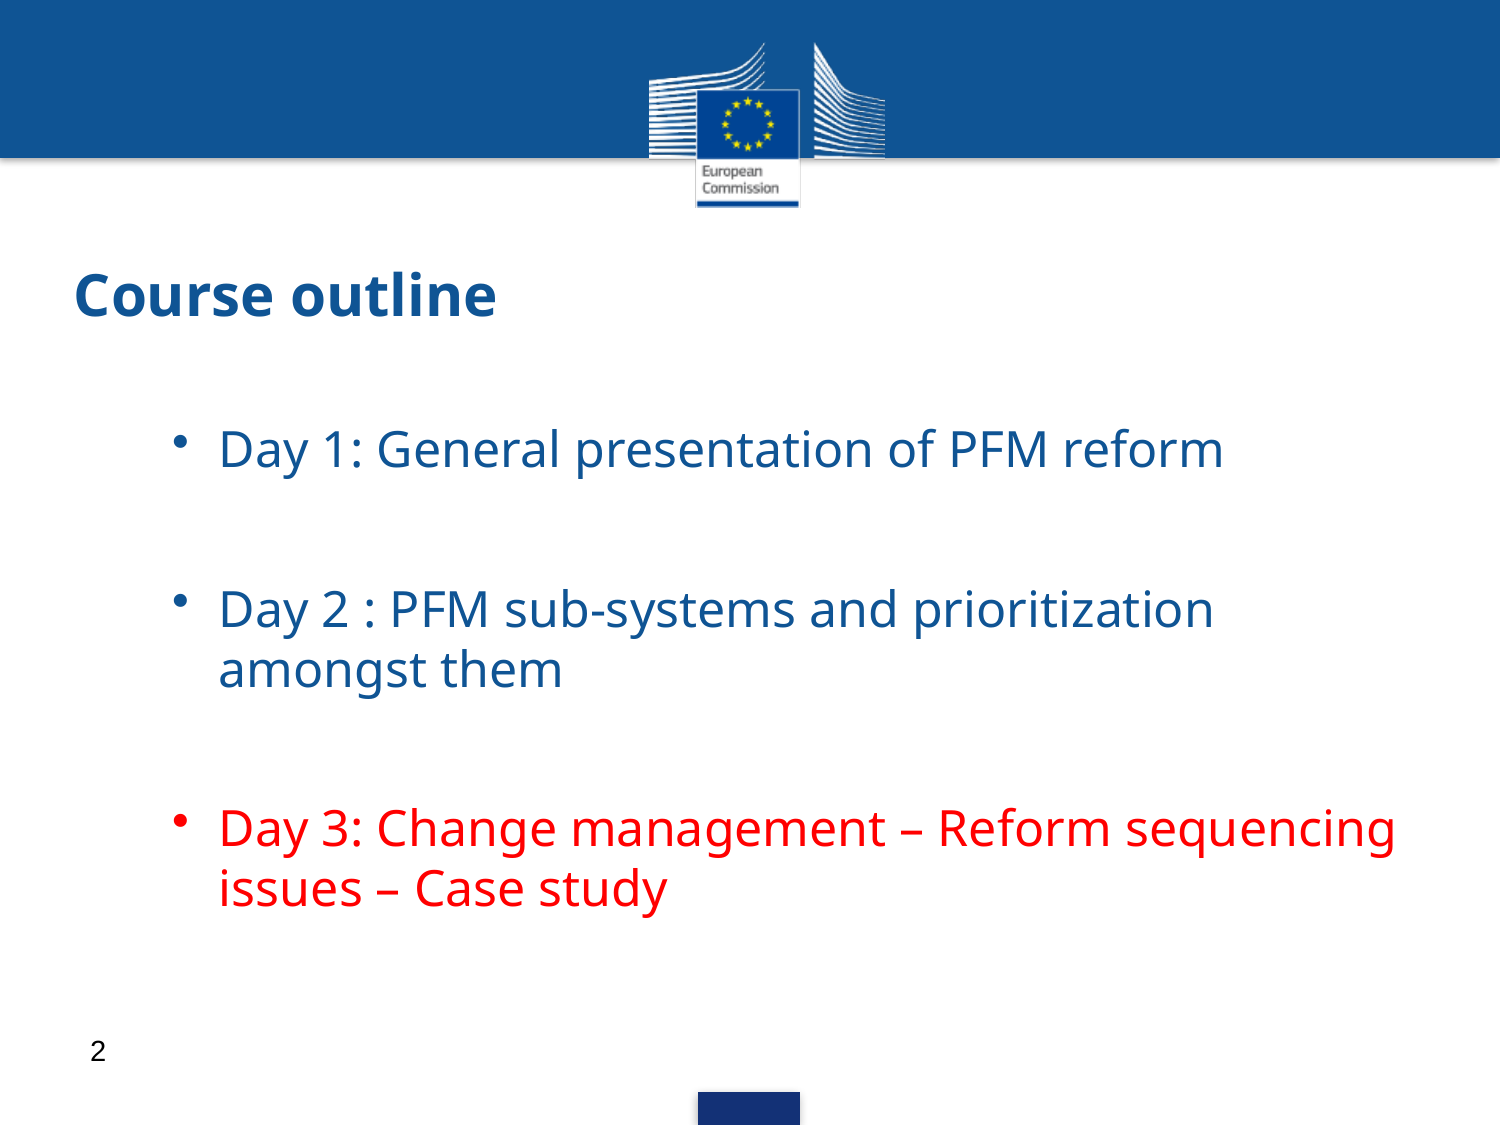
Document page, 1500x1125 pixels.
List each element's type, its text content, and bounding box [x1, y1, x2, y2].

picture [649, 42, 885, 199]
title Course outline [0, 199, 1500, 387]
list Day 1: General presentation of PFM reform Day 2 : PFM sub-systems and prioritization amongst them Day 3: Change management – Reform sequencing issues – Case study [82, 410, 1432, 1077]
slide_number 2 [74, 1024, 426, 1103]
